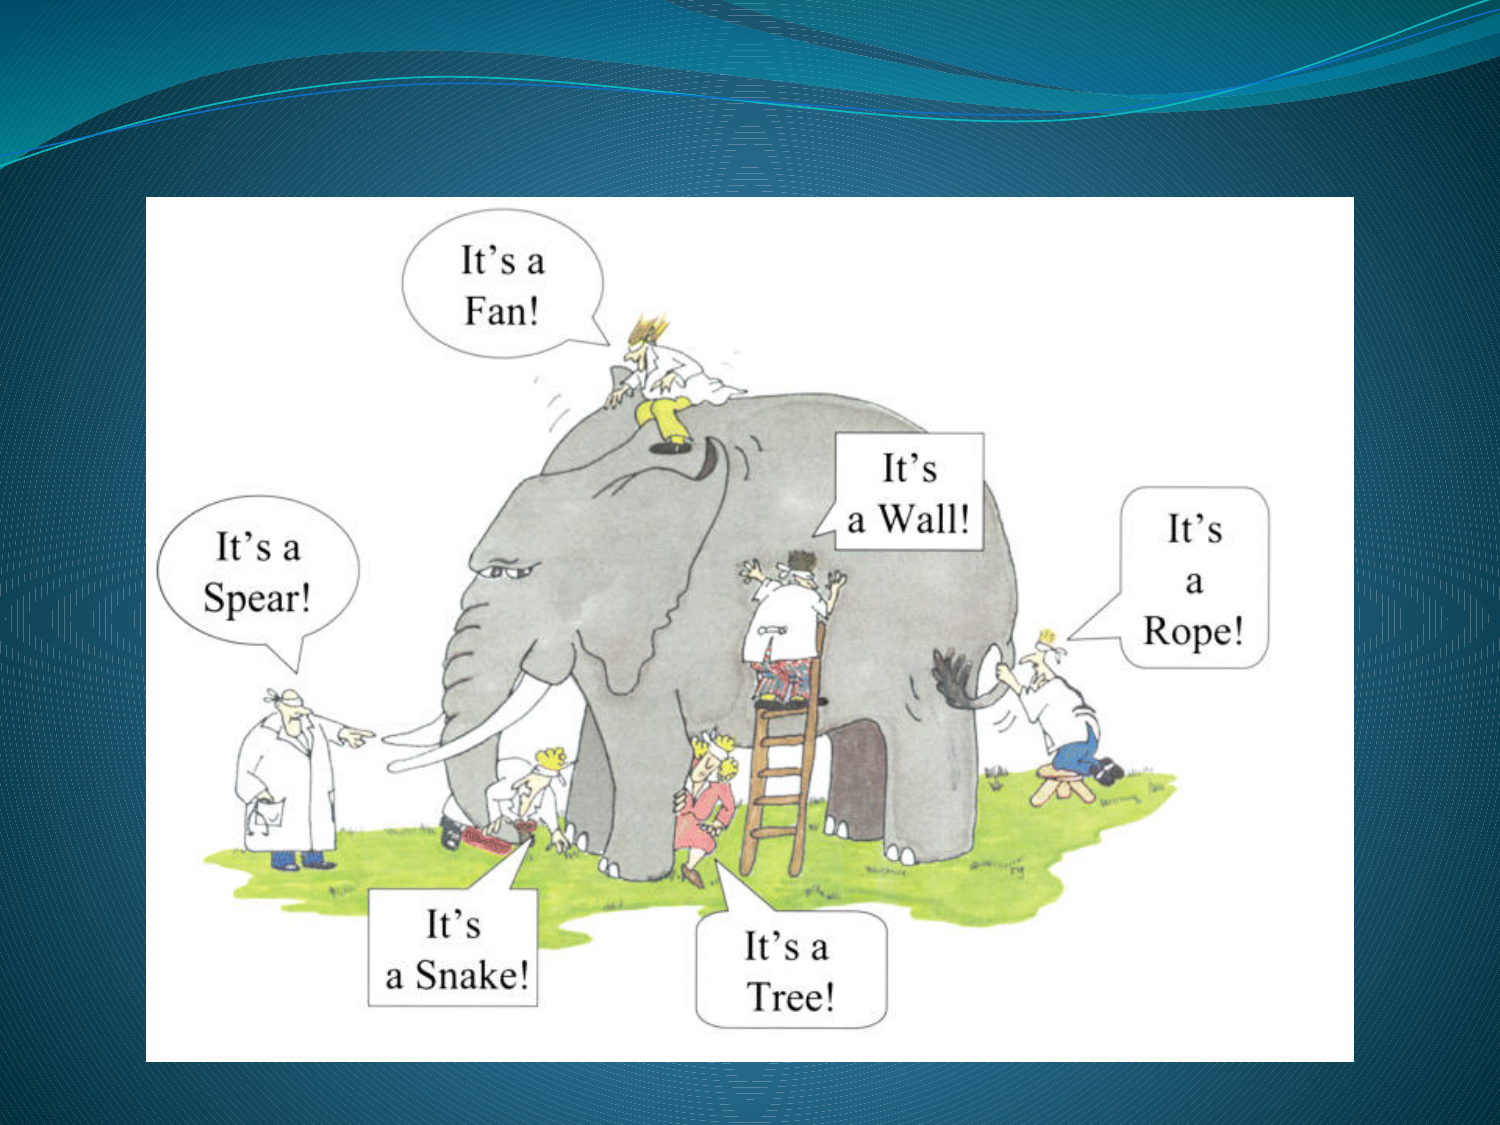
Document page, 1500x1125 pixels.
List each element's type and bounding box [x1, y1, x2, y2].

picture [145, 197, 1355, 1063]
